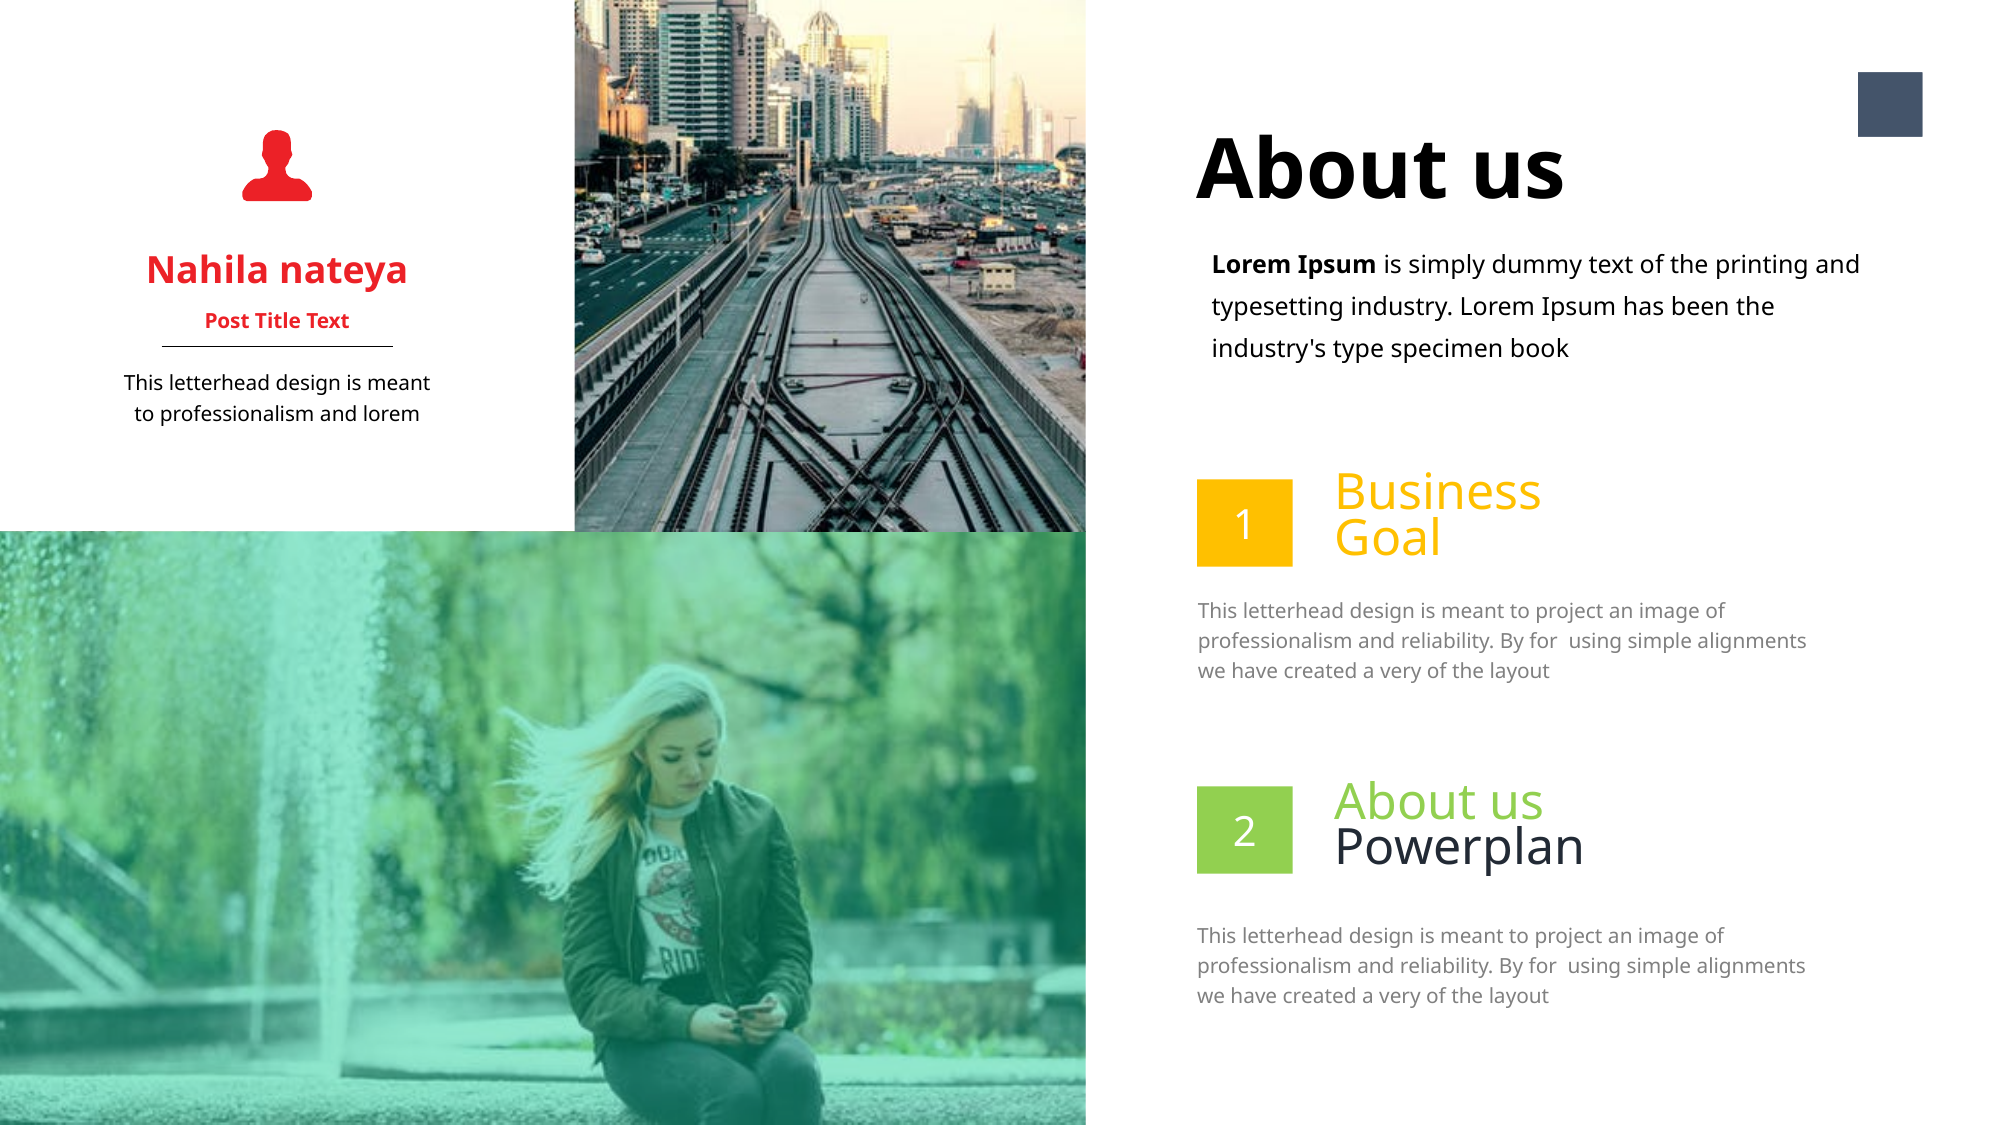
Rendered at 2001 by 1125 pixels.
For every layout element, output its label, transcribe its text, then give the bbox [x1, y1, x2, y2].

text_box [1196, 107, 1893, 372]
slide_number 3 [1854, 78, 1927, 130]
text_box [1196, 466, 1832, 683]
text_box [1197, 776, 1832, 1008]
picture [0, 0, 1086, 1125]
text_box [1857, 71, 1924, 78]
text_box [1893, 130, 1924, 138]
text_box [112, 129, 443, 427]
